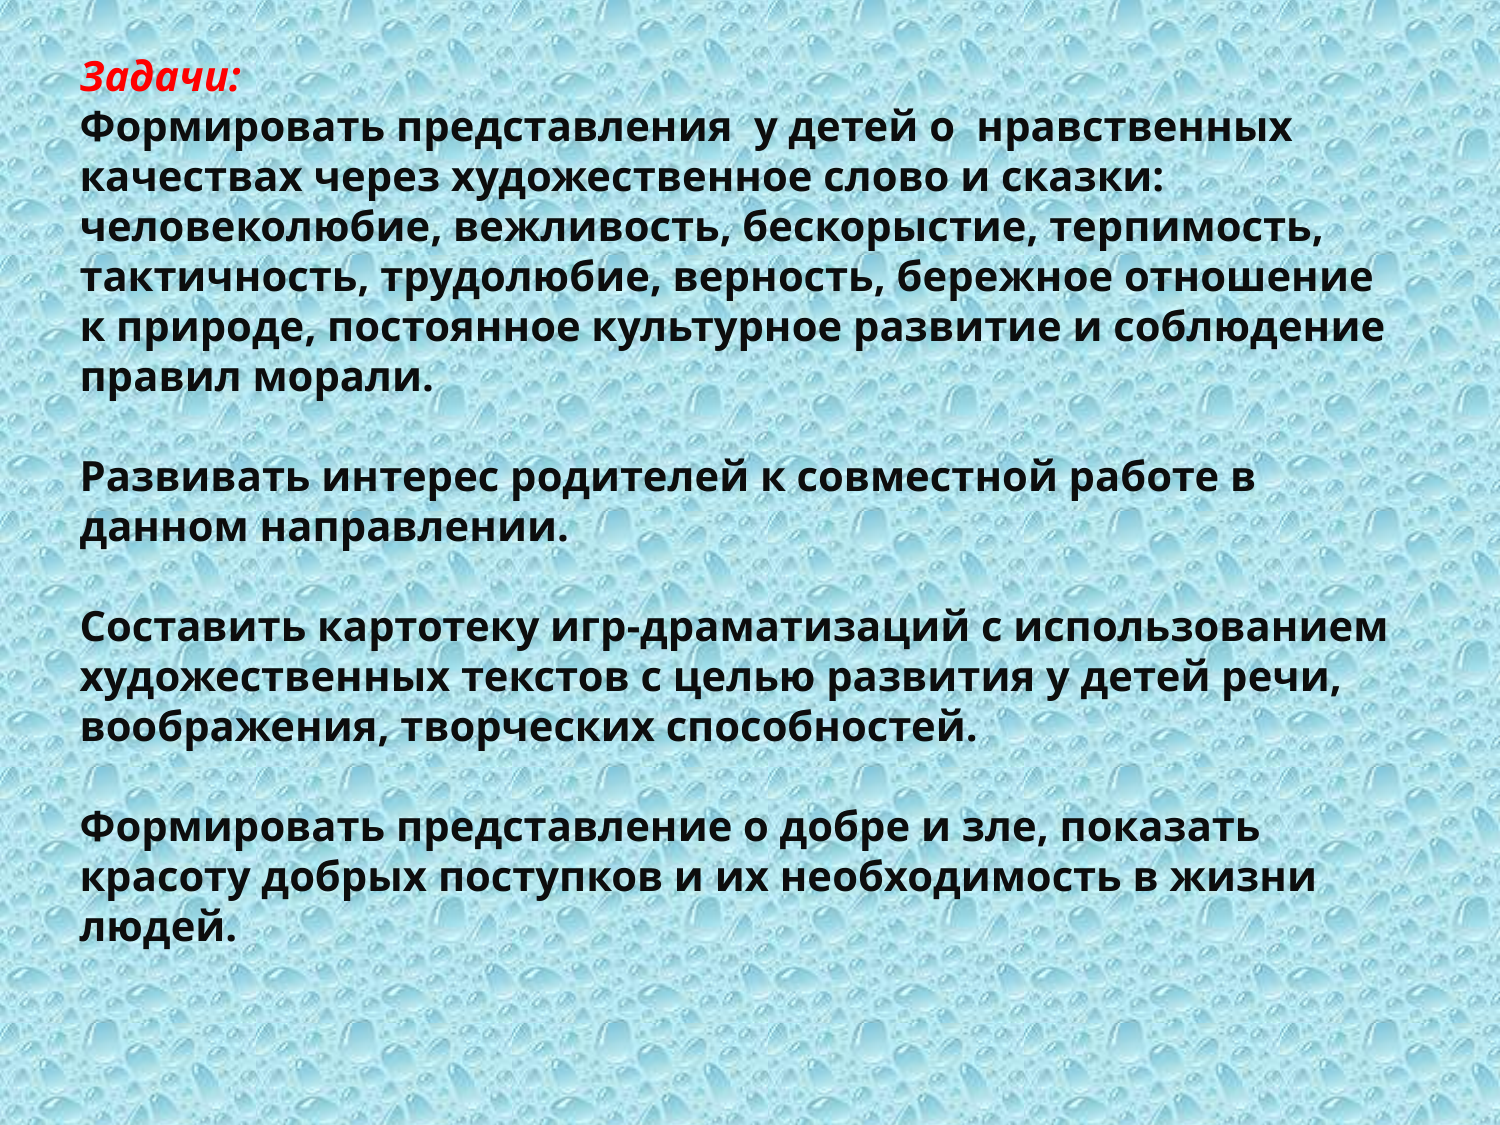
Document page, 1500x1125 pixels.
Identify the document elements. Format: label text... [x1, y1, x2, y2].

title Задачи: Формировать представления у детей о нравственных качествах через художественное слово и сказки: человеколюбие, вежливость, бескорыстие, терпимость, тактичность, трудолюбие, верность, бережное отношение к природе, постоянное культурное развитие и соблюдение правил морали. Развивать интерес родителей к совместной работе в данном направлении. Составить картотеку игр-драматизаций с использованием художественных текстов с целью развития у детей речи, воображения, творческих способностей. Формировать представление о добре и зле, показать красоту добрых поступков и их необходимость в жизни людей. [64, 42, 1415, 1057]
picture [0, 0, 1500, 1125]
